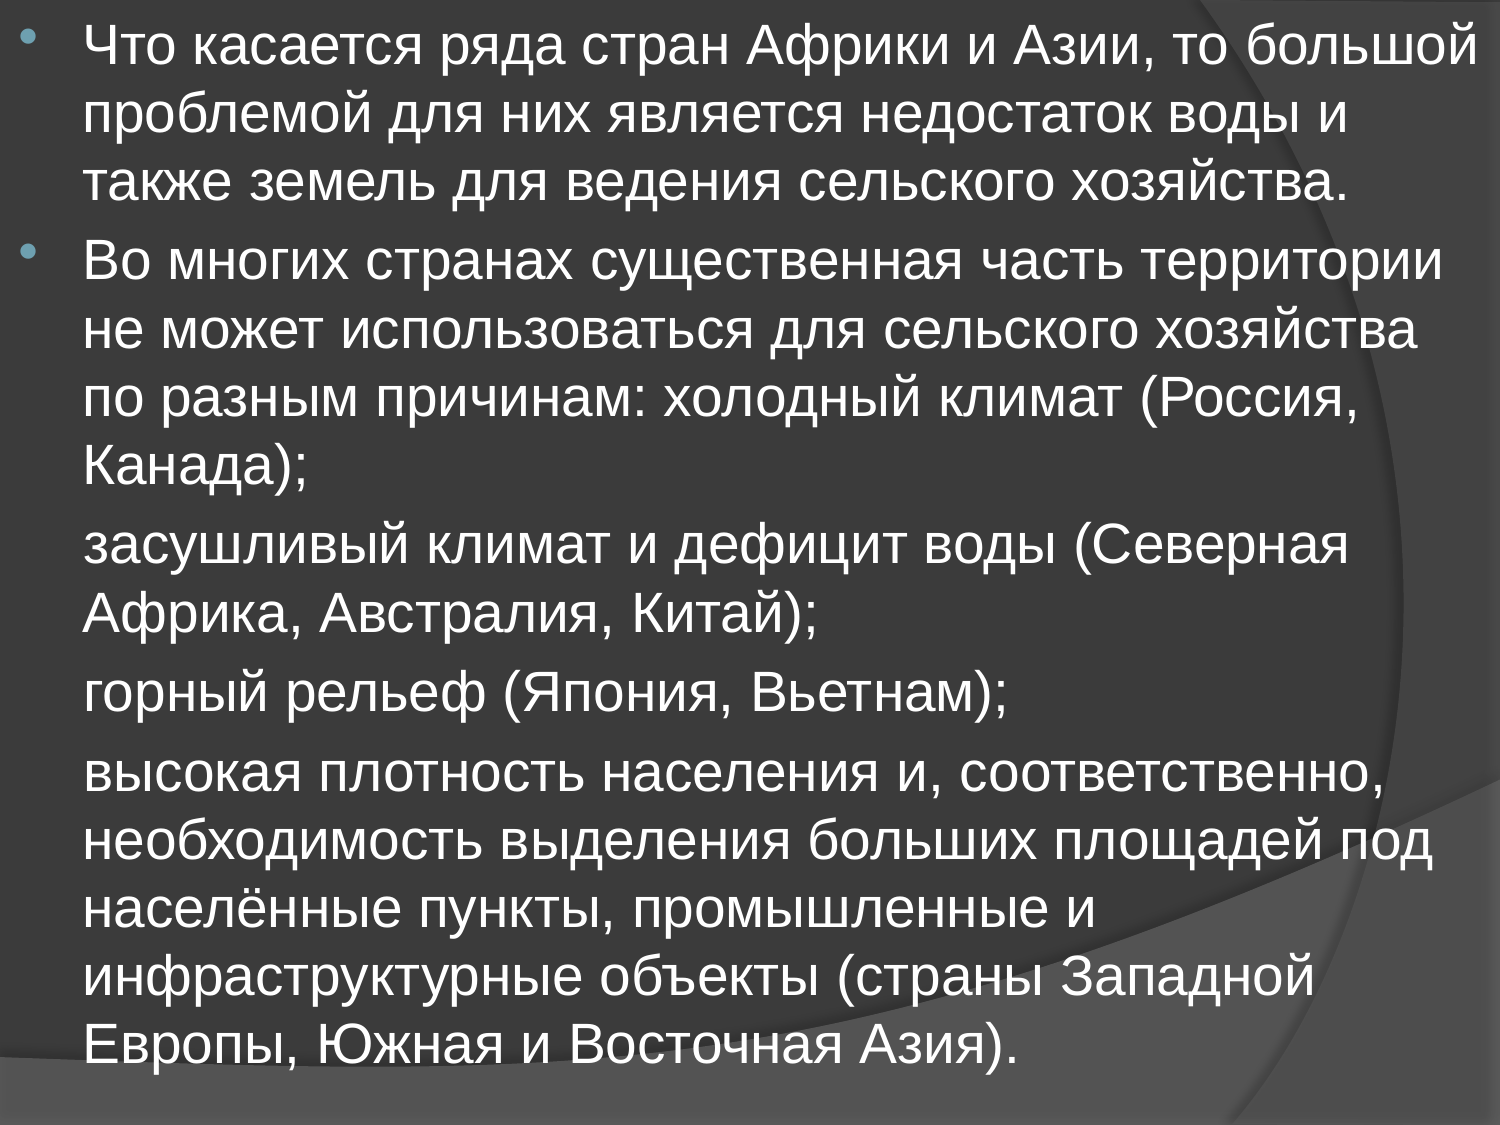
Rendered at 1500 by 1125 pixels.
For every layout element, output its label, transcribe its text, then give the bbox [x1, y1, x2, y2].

list Что касается ряда стран Африки и Азии, то большой проблемой для них является недостаток воды и также земель для ведения сельского хозяйства. Во многих странах существенная часть территории не может использоваться для сельского хозяйства по разным причинам: холодный климат (Россия, Канада); засушливый климат и дефицит воды (Северная Африка, Австралия, Китай); горный рельеф (Япония, Вьетнам); высокая плотность населения и, соответственно, необходимость выделения больших площадей под населённые пункты, промышленные и инфраструктурные объекты (страны Западной Европы, Южная и Восточная Азия). [0, 0, 1500, 1125]
